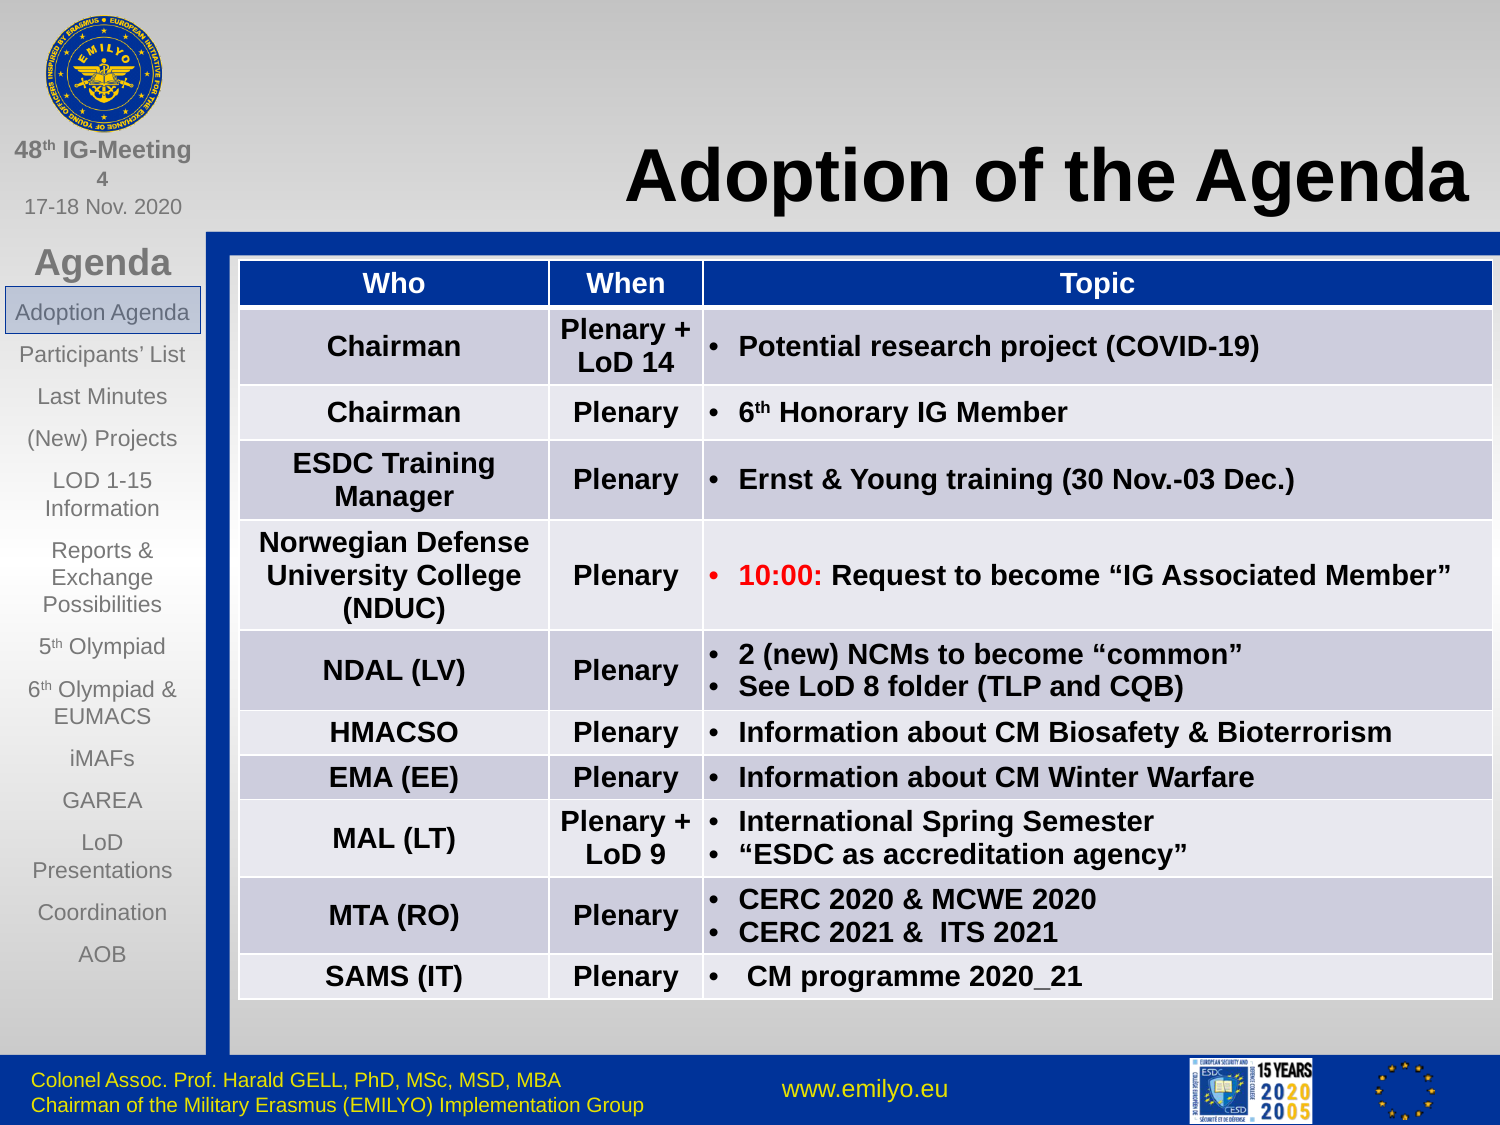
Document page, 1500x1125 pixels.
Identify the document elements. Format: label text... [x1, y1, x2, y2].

table_cell Information about CM Winter Warfare [704, 756, 1492, 799]
table_cell International Spring Semester “ESDC as accreditation agency” [704, 800, 1492, 876]
table_cell Chairman [240, 386, 548, 439]
table_cell Chairman [240, 310, 548, 384]
table_cell Plenary [550, 756, 702, 799]
table_cell NDAL (LV) [240, 631, 548, 710]
picture [1189, 1058, 1313, 1124]
table_cell CERC 2020 & MCWE 2020 CERC 2021 & ITS 2021 [704, 878, 1492, 953]
table_cell MAL (LT) [240, 800, 548, 876]
table_cell Ernst & Young training (30 Nov.-03 Dec.) [704, 441, 1492, 519]
table_cell MTA (RO) [240, 878, 548, 953]
table_cell Plenary [550, 521, 702, 629]
table_header Topic [704, 261, 1492, 305]
table_cell Norwegian Defense University College (NDUC) [240, 521, 548, 629]
table_cell Plenary [550, 631, 702, 710]
table_cell Plenary + LoD 9 [550, 800, 702, 876]
table_header Who [240, 261, 548, 305]
table_header When [550, 261, 702, 305]
table_cell SAMS (IT) [240, 955, 548, 998]
table_cell Plenary [550, 386, 702, 439]
picture [1374, 1060, 1435, 1120]
table_cell EMA (EE) [240, 756, 548, 799]
table_cell Plenary [550, 955, 702, 998]
table_cell Information about CM Biosafety & Bioterrorism [704, 711, 1492, 754]
table_cell 6th Honorary IG Member [704, 386, 1492, 439]
table_cell 10:00: Request to become “IG Associated Member” [704, 521, 1492, 629]
table_cell Plenary + LoD 14 [550, 310, 702, 384]
table_cell Potential research project (COVID-19) [704, 310, 1492, 384]
table_cell 2 (new) NCMs to become “common” See LoD 8 folder (TLP and CQB) [704, 631, 1492, 710]
text_box [5, 286, 201, 334]
table_cell ESDC Training Manager [240, 441, 548, 519]
table_cell CM programme 2020_21 [704, 955, 1492, 998]
table_cell Plenary [550, 878, 702, 953]
picture [45, 14, 163, 133]
table_cell HMACSO [240, 711, 548, 754]
table_cell Plenary [550, 441, 702, 519]
table_cell Plenary [550, 711, 702, 754]
title Adoption of the Agenda [207, 28, 1471, 217]
